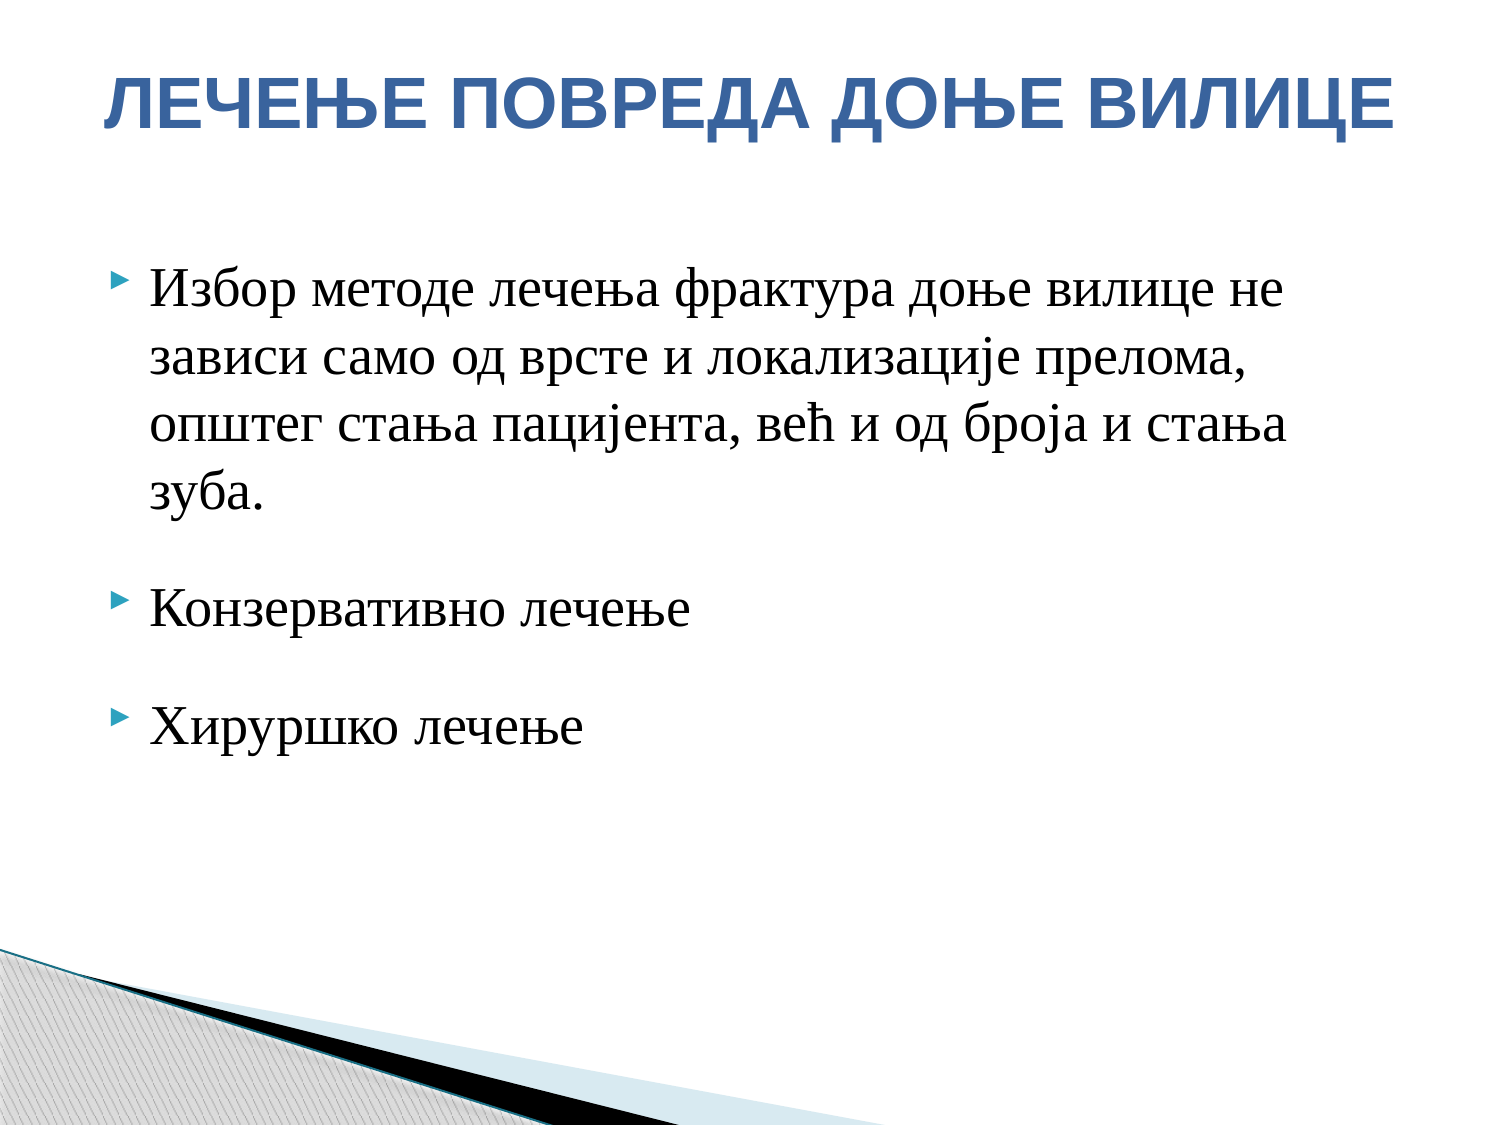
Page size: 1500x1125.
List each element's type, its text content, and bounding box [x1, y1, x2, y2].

title ЛЕЧЕЊЕ ПОВРЕДА ДОЊЕ ВИЛИЦЕ [75, 5, 1425, 193]
list Избор методе лечења фрактура доње вилице не зависи само од врсте и локализације прелома, општег стања пацијента, већ и од броја и стања зуба. Конзервативно лечење Хируршко лечење [75, 243, 1425, 986]
